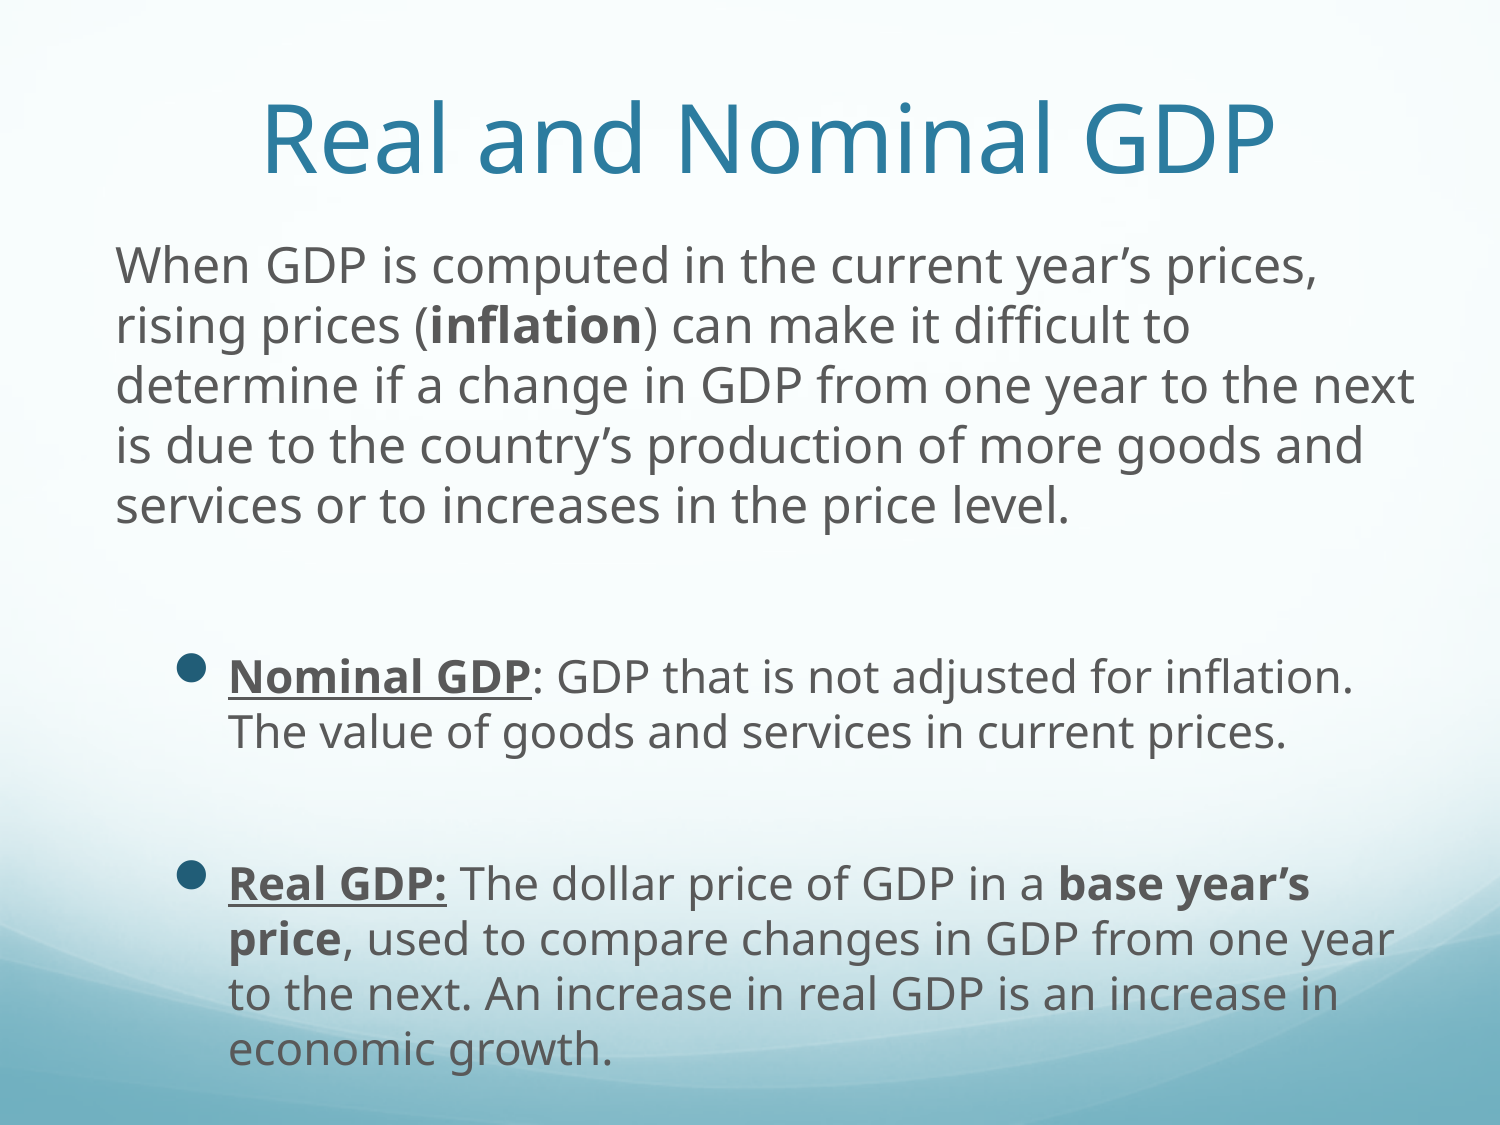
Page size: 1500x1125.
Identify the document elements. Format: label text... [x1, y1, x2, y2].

list When GDP is computed in the current year’s prices, rising prices (inflation) can make it difficult to determine if a change in GDP from one year to the next is due to the country’s production of more goods and services or to increases in the price level. Nominal GDP: GDP that is not adjusted for inflation. The value of goods and services in current prices. Real GDP: The dollar price of GDP in a base year’s price, used to compare changes in GDP from one year to the next. An increase in real GDP is an increase in economic growth. [100, 225, 1438, 1089]
title Real and Nominal GDP [100, 37, 1438, 200]
